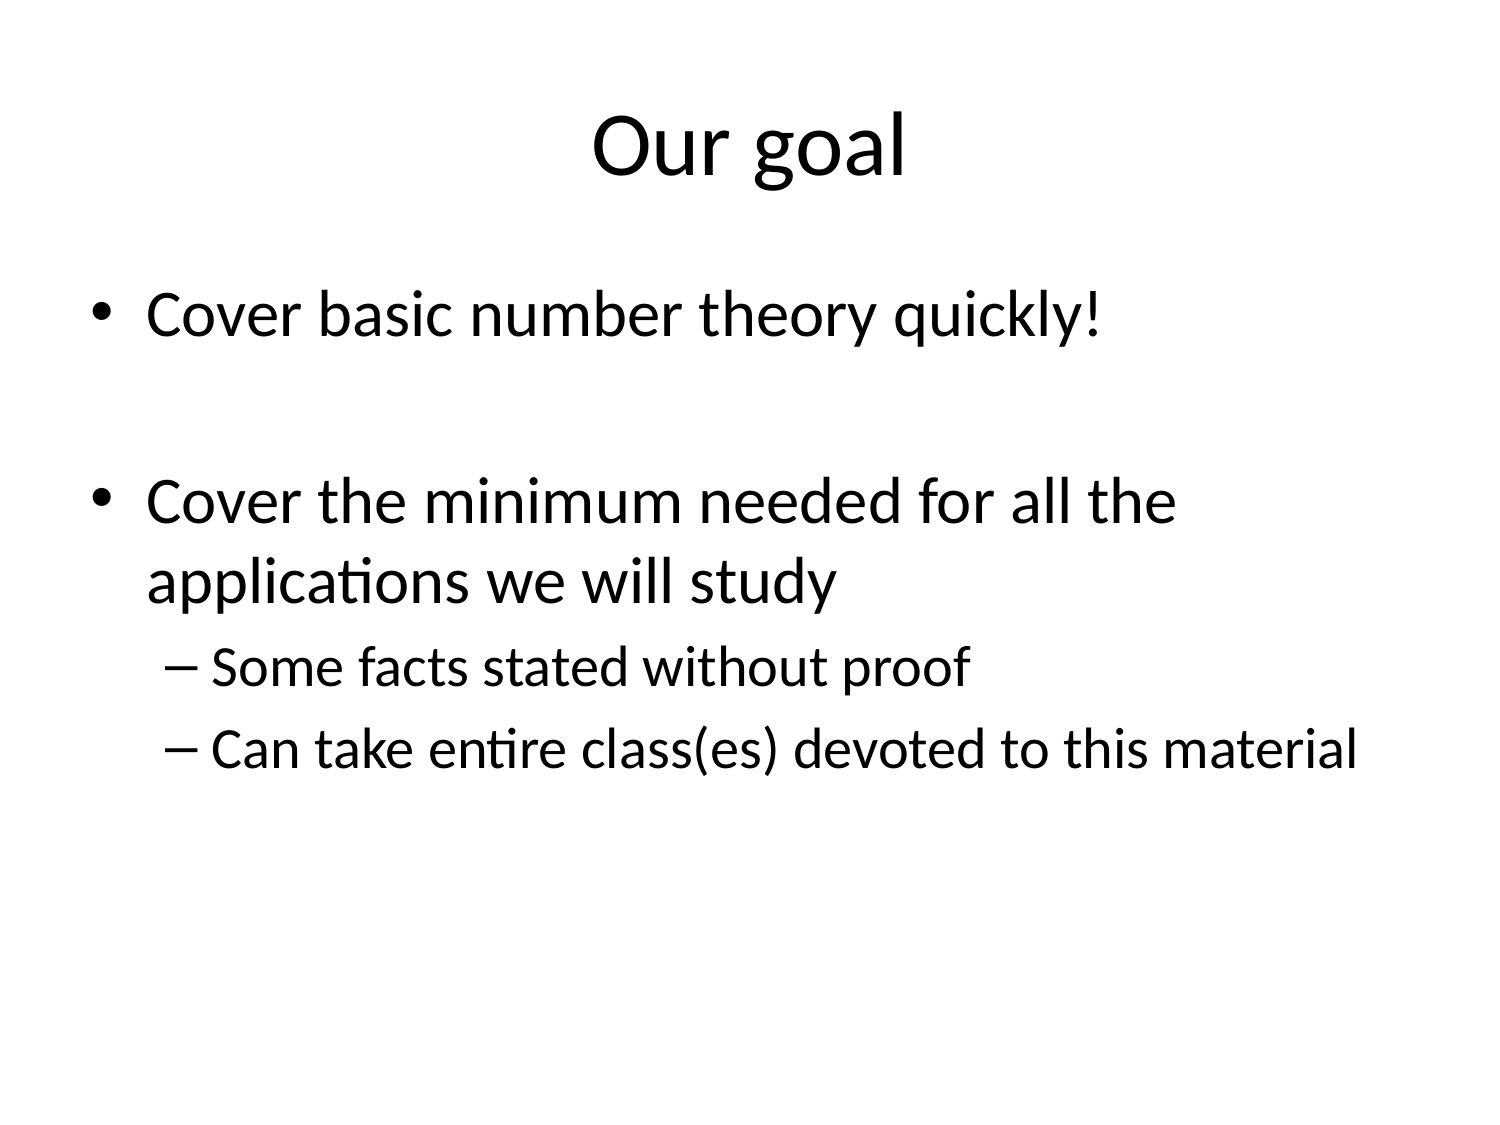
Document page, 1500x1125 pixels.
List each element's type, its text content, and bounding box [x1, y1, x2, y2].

title Our goal [75, 45, 1425, 233]
list Cover basic number theory quickly! Cover the minimum needed for all the applications we will study Some facts stated without proof Can take entire class(es) devoted to this material [75, 262, 1425, 1005]
